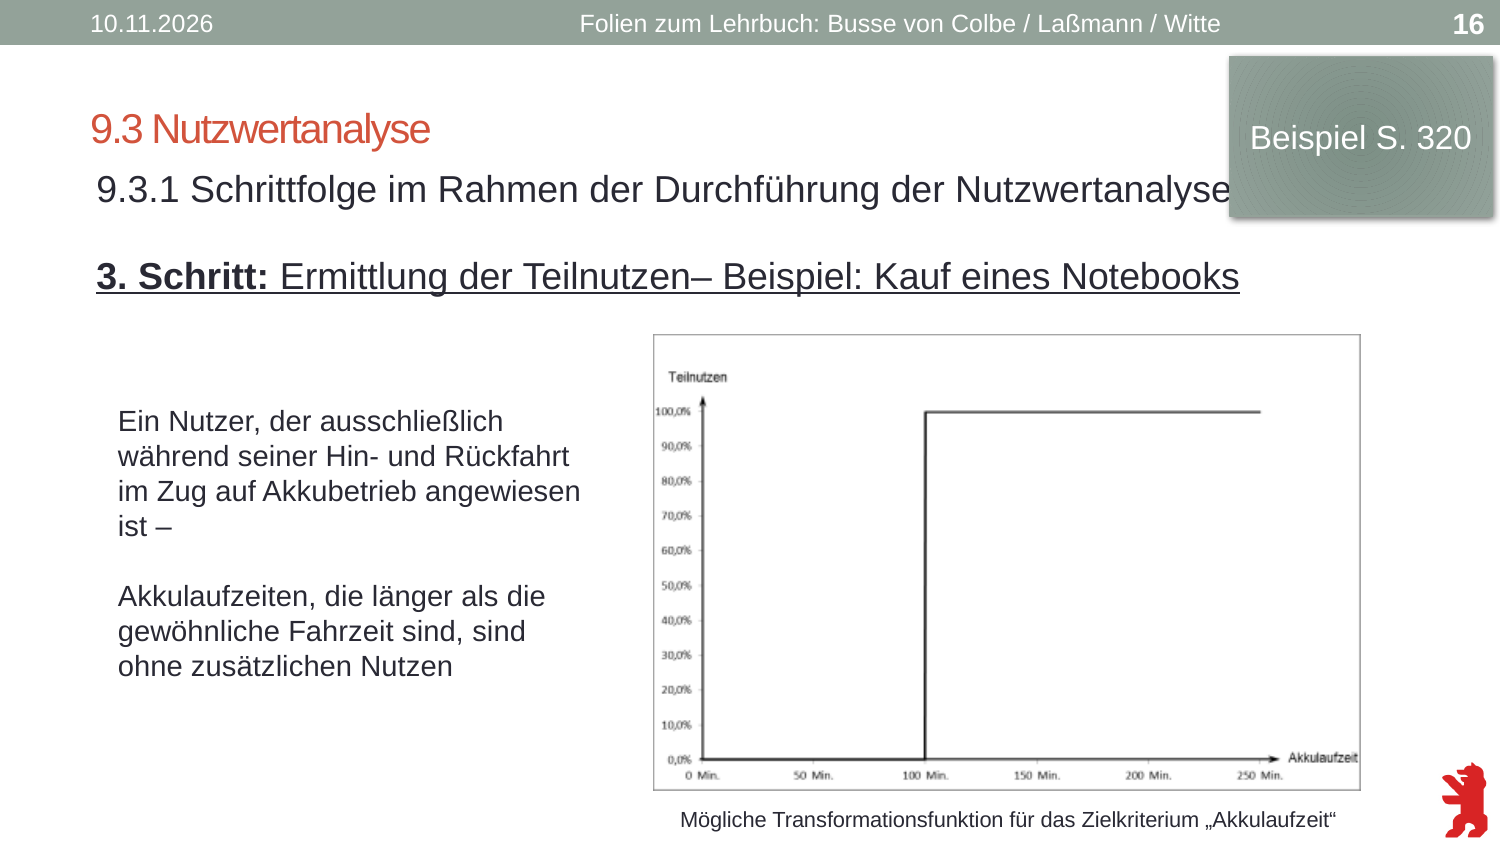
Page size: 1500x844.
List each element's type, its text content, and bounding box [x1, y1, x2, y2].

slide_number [75, 2, 550, 43]
picture [1434, 760, 1500, 844]
slide_number 16 [1325, 2, 1500, 43]
text_box Ein Nutzer, der ausschließlich während seiner Hin- und Rückfahrt im Zug auf Akkubetrieb angewiesen ist – Akkulaufzeiten, die länger als die gewöhnliche Fahrzeit sind, sind ohne zusätzlichen Nutzen [103, 394, 606, 690]
text_box 3. Schritt: Ermittlung der Teilnutzen– Beispiel: Kauf eines Notebooks [81, 244, 1255, 305]
text_box Mögliche Transformationsfunktion für das Zielkriterium „Akkulaufzeit“ [665, 799, 1353, 840]
title 9.3 Nutzwertanalyse [75, 65, 1226, 188]
picture [653, 333, 1362, 791]
text_box 9.3.1 Schrittfolge im Rahmen der Durchführung der Nutzwertanalyse [81, 157, 1226, 217]
footer Folien zum Lehrbuch: Busse von Colbe / Laßmann / Witte [562, 2, 1238, 43]
text_box Beispiel S. 320 [1229, 56, 1493, 217]
